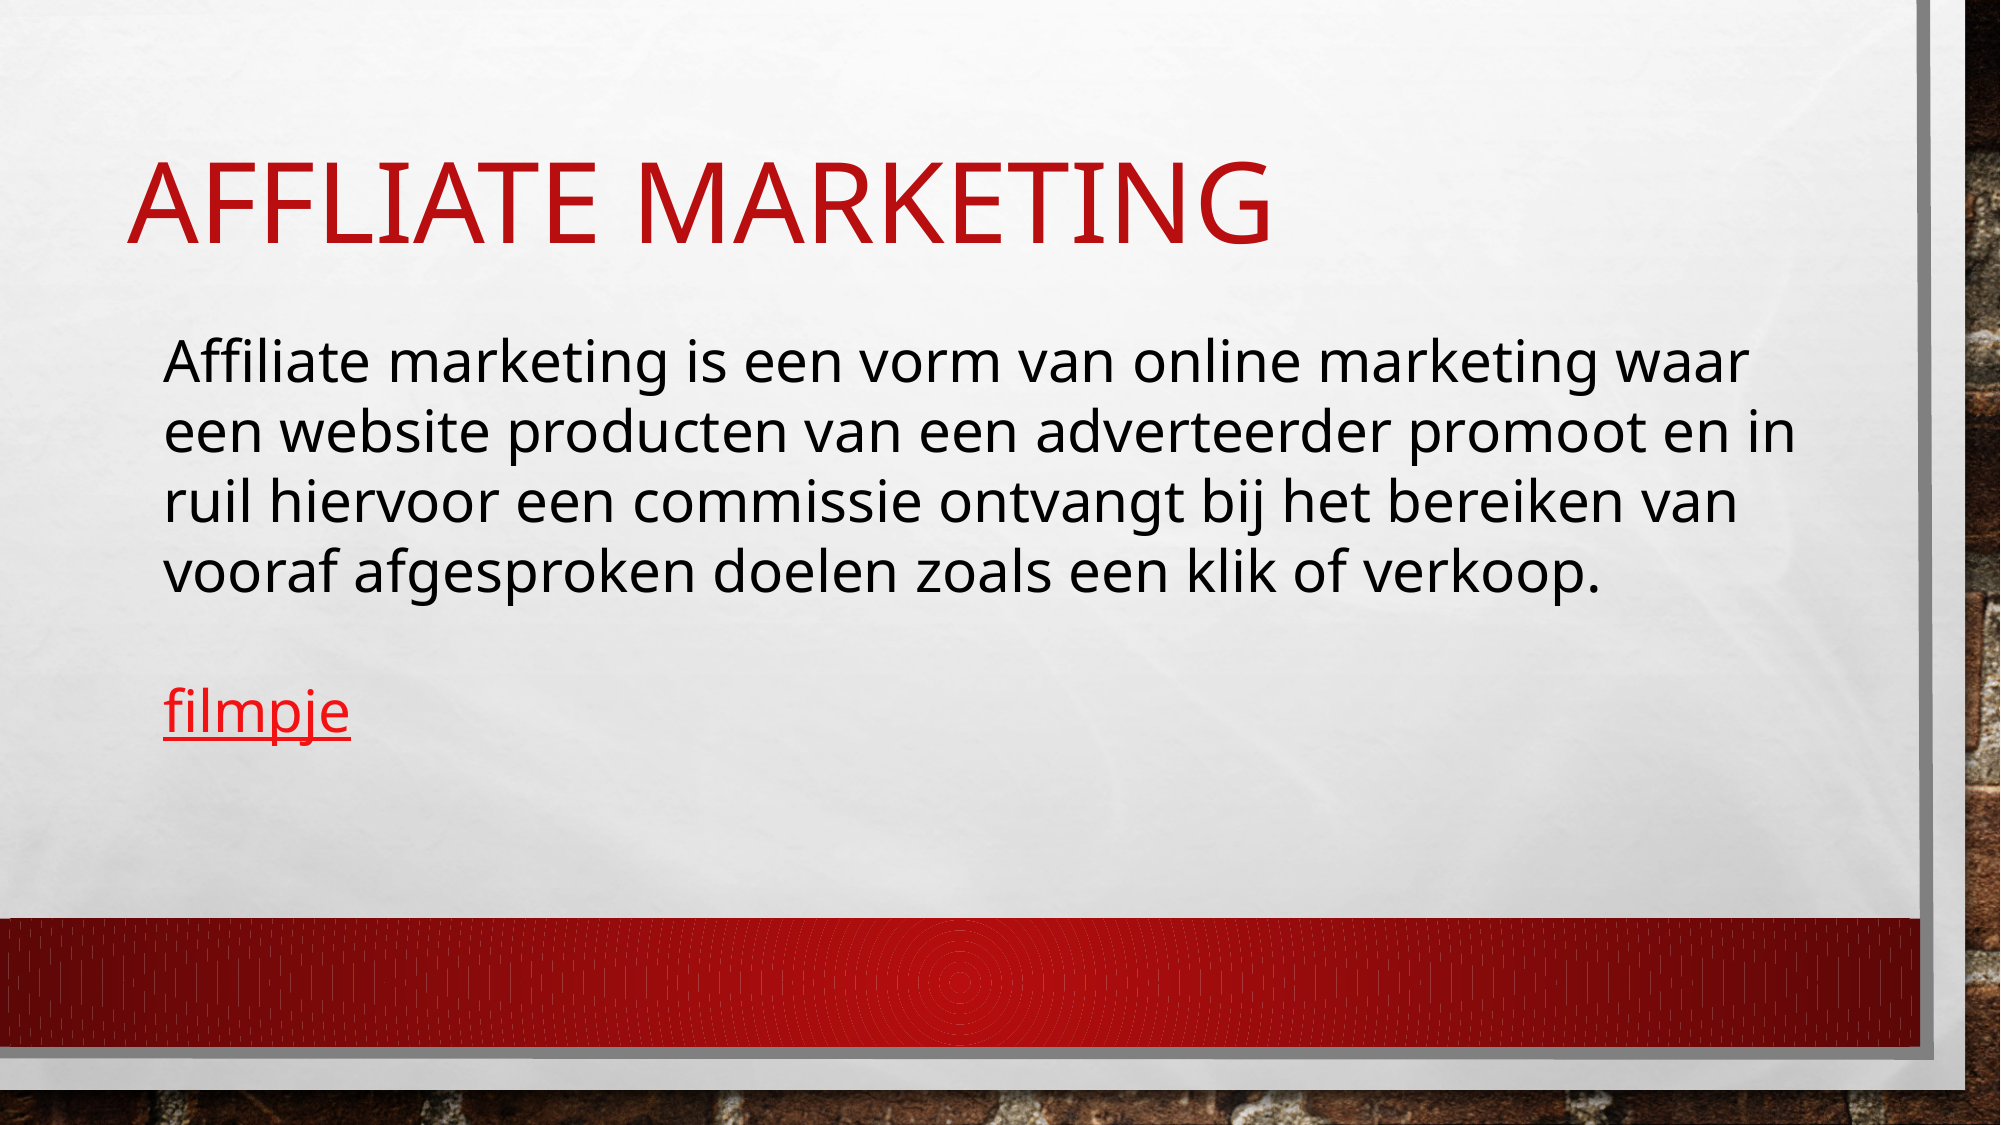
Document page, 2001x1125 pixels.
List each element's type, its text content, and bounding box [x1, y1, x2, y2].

title Affliate marketing [112, 112, 1818, 302]
picture [0, 0, 2000, 1125]
text_box Affiliate marketing is een vorm van online marketing waar een website producten van een adverteerder promoot en in ruil hiervoor een commissie ontvangt bij het bereiken van vooraf afgesproken doelen zoals een klik of verkoop. filmpje [148, 316, 1839, 761]
